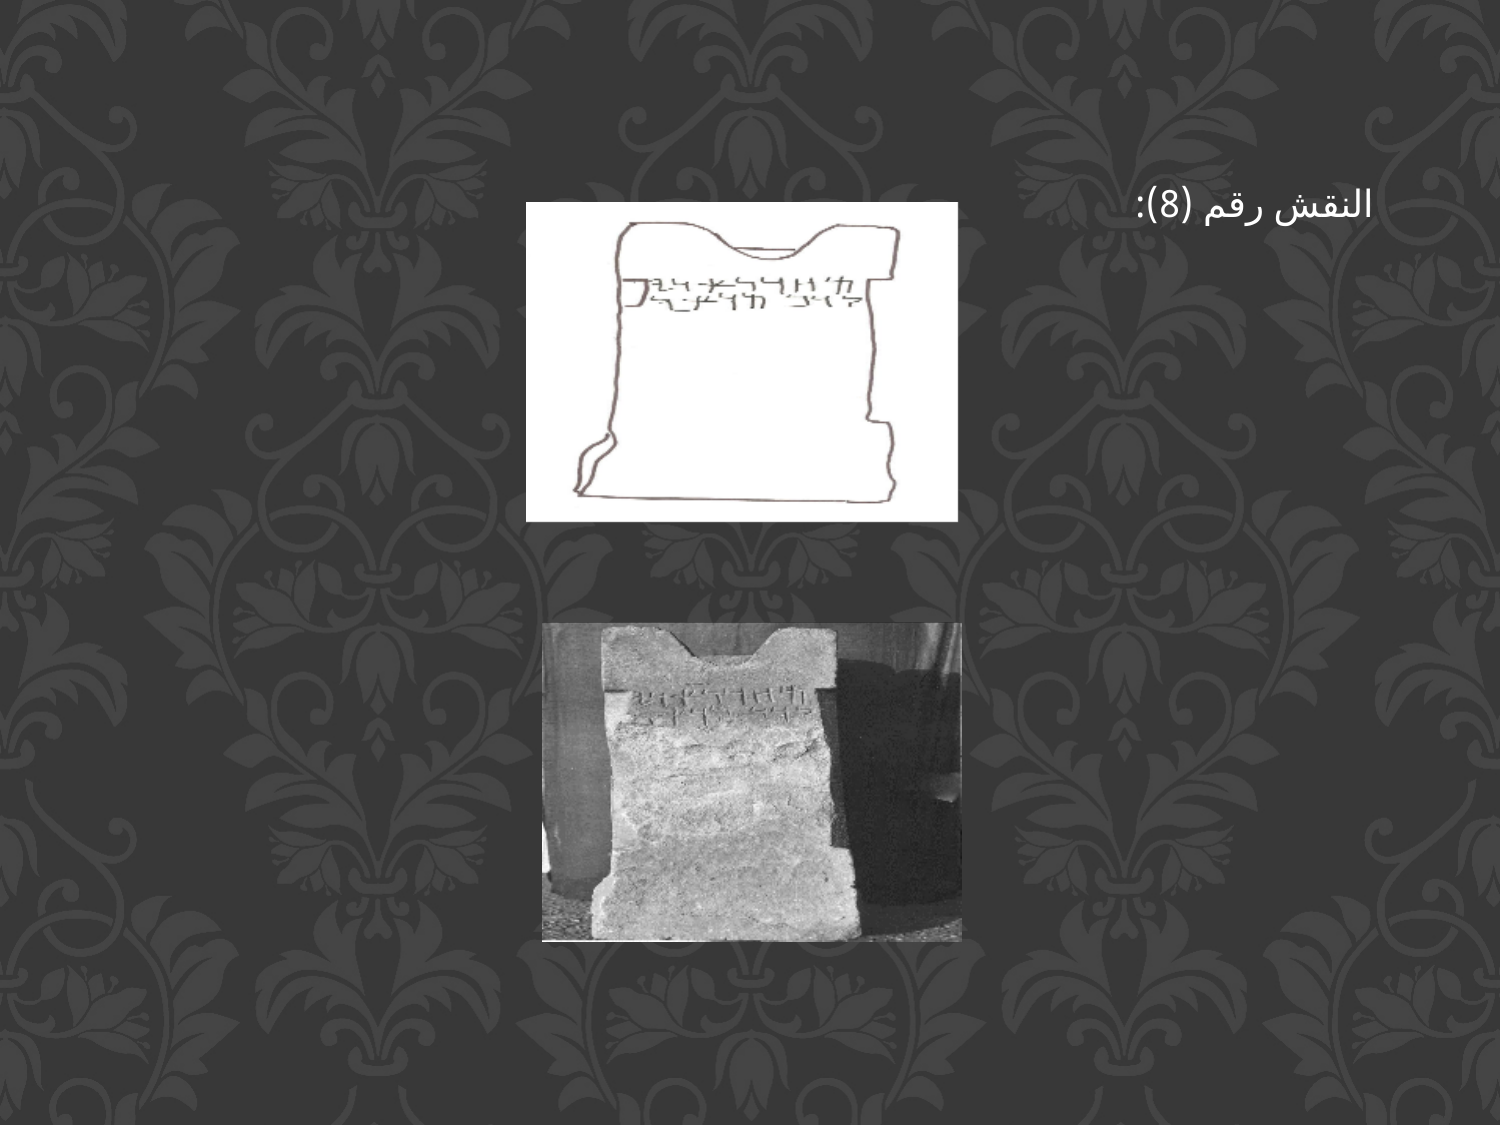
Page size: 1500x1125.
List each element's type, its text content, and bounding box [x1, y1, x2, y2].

picture [526, 202, 960, 524]
text_box النقش رقم (8): [1058, 172, 1389, 233]
picture [542, 621, 962, 943]
